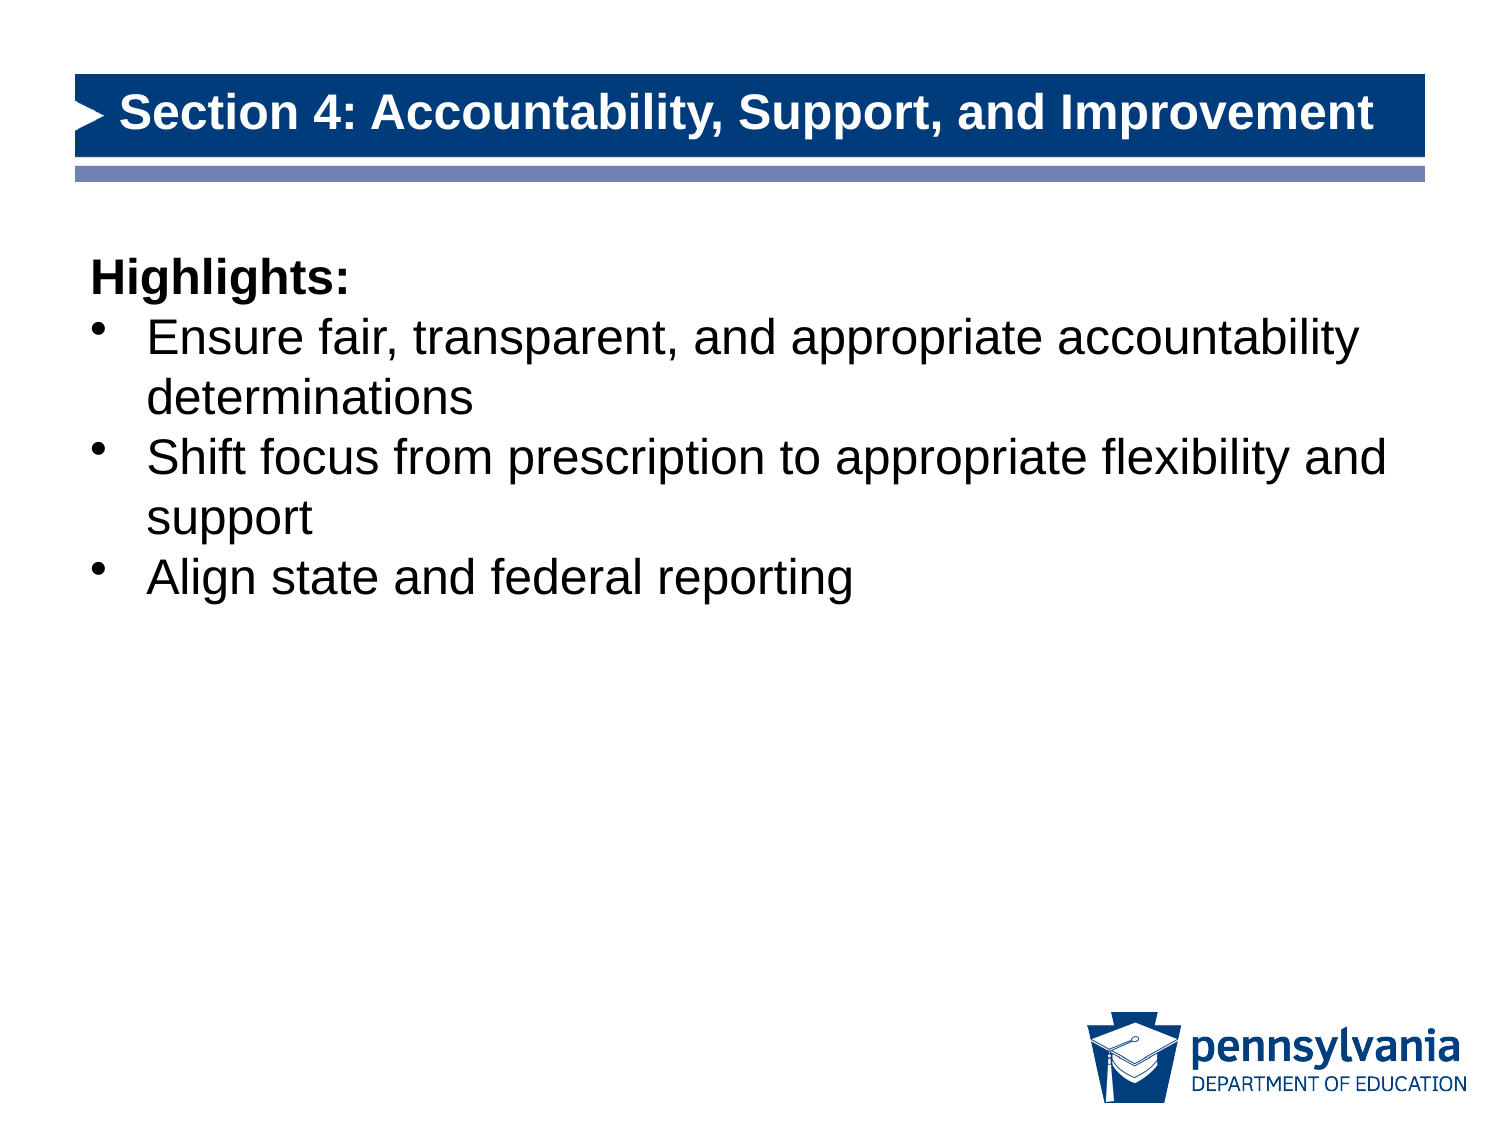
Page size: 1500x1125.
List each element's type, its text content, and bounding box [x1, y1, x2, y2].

list Highlights: Ensure fair, transparent, and appropriate accountability determinations Shift focus from prescription to appropriate flexibility and support Align state and federal reporting [75, 237, 1425, 925]
picture [1087, 1012, 1466, 1103]
picture [74, 74, 1426, 182]
